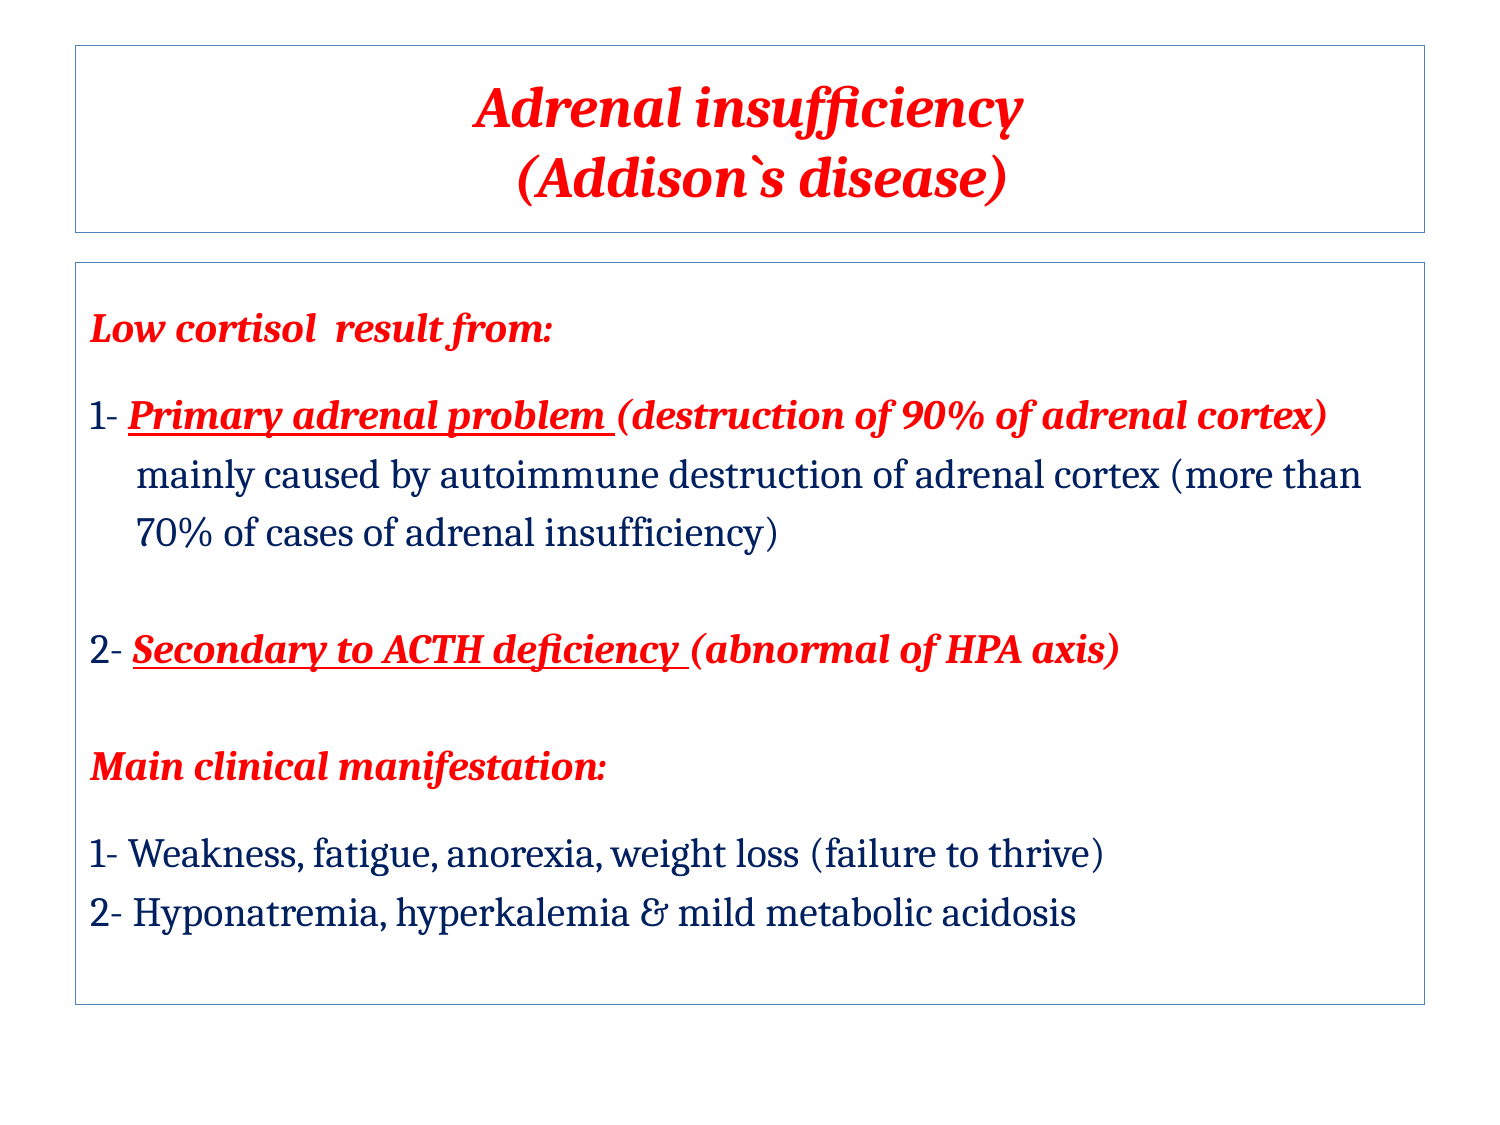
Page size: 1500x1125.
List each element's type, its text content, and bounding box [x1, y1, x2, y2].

list Low cortisol result from: 1- Primary adrenal problem (destruction of 90% of adrenal cortex) mainly caused by autoimmune destruction of adrenal cortex (more than 70% of cases of adrenal insufficiency) 2- Secondary to ACTH deficiency (abnormal of HPA axis) Main clinical manifestation: 1- Weakness, fatigue, anorexia, weight loss (failure to thrive) 2- Hyponatremia, hyperkalemia & mild metabolic acidosis [75, 262, 1425, 1005]
title Adrenal insufficiency (Addison`s disease) [75, 45, 1425, 233]
